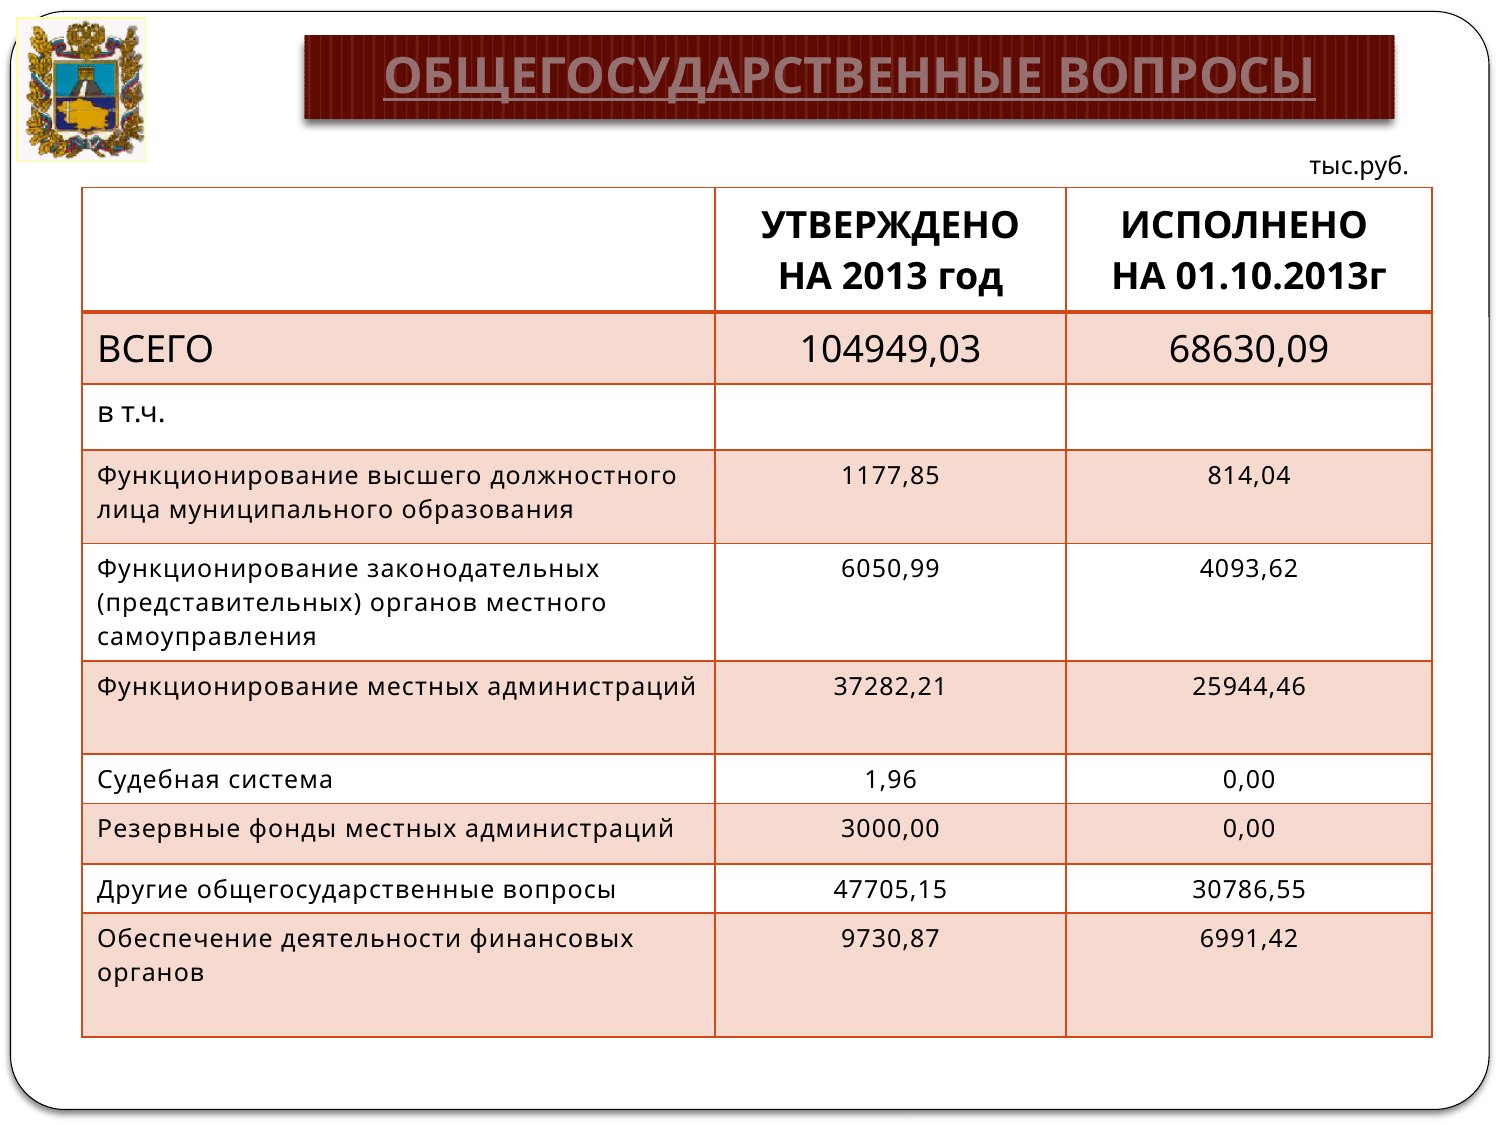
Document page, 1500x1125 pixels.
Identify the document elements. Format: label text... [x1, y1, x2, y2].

table_cell Судебная система [83, 755, 714, 803]
table_cell Функционирование местных администраций [83, 662, 714, 753]
text_box тыс.руб. [1288, 151, 1431, 177]
table_cell Обеспечение деятельности финансовых органов [83, 914, 714, 1036]
table_cell 0,00 [1067, 804, 1431, 863]
table_cell Другие общегосударственные вопросы [83, 865, 714, 912]
table_cell 6991,42 [1067, 914, 1431, 1036]
table_header УТВЕРЖДЕНО НА 2013 год [716, 188, 1065, 310]
table_cell 37282,21 [716, 662, 1065, 753]
table_cell [716, 385, 1065, 449]
title ОБЩЕГОСУДАРСТВЕННЫЕ ВОПРОСЫ [304, 35, 1395, 119]
table_cell 9730,87 [716, 914, 1065, 1036]
table_cell 6050,99 [716, 544, 1065, 660]
table_cell в т.ч. [83, 385, 714, 449]
table_cell 30786,55 [1067, 865, 1431, 912]
table_cell [1067, 385, 1431, 449]
table_cell 104949,03 [716, 314, 1065, 383]
table_header [83, 188, 714, 310]
table_cell Функционирование высшего должностного лица муниципального образования [83, 451, 714, 543]
table_cell 814,04 [1067, 451, 1431, 543]
table_cell ВСЕГО [83, 314, 714, 383]
table_cell 4093,62 [1067, 544, 1431, 660]
table_header ИСПОЛНЕНО НА 01.10.2013г [1067, 188, 1431, 310]
picture [17, 18, 145, 162]
table_cell 25944,46 [1067, 662, 1431, 753]
table_cell 1177,85 [716, 451, 1065, 543]
table_cell Функционирование законодательных (представительных) органов местного самоуправления [83, 544, 714, 660]
table_cell 47705,15 [716, 865, 1065, 912]
table_cell 1,96 [716, 755, 1065, 803]
table_cell 3000,00 [716, 804, 1065, 863]
table_cell Резервные фонды местных администраций [83, 804, 714, 863]
table_cell 0,00 [1067, 755, 1431, 803]
table_cell 68630,09 [1067, 314, 1431, 383]
